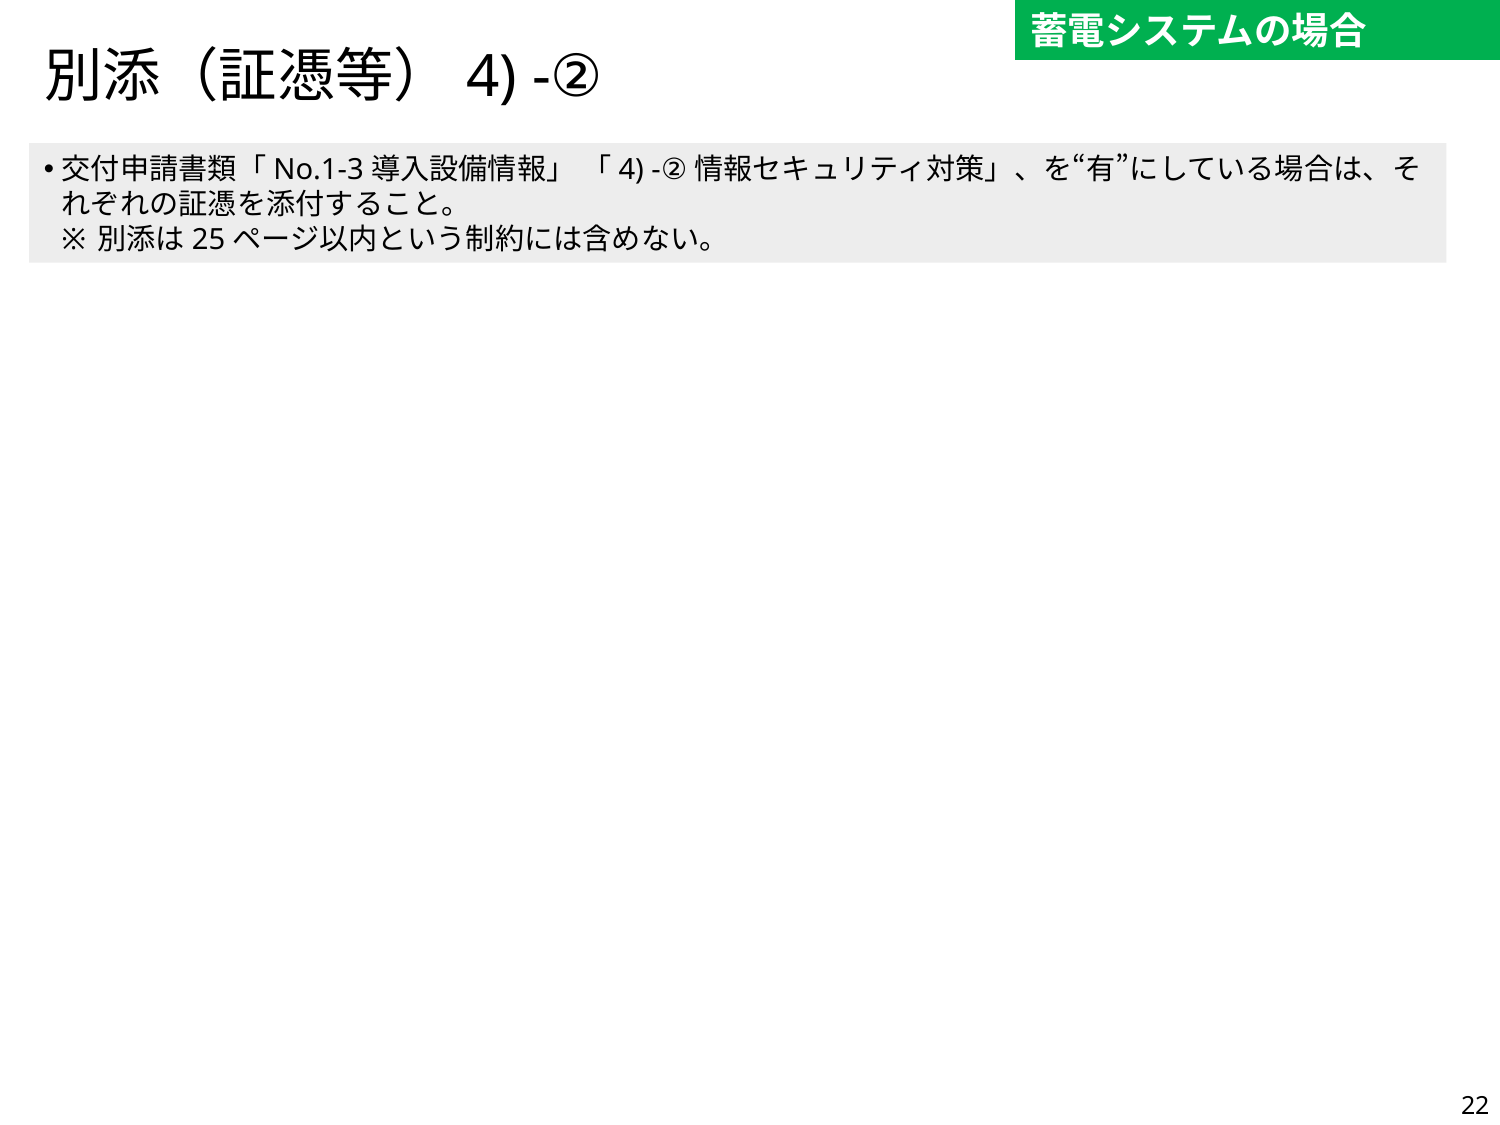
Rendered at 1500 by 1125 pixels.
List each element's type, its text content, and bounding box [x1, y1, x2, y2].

text_box 交付申請書類「No.1-3導入設備情報」 「4) -②情報セキュリティ対策」、を“有”にしている場合は、それぞれの証憑を添付すること。 別添は25ページ以内という制約には含めない。 [29, 143, 1447, 263]
text_box 蓄電システムの場合 [1015, 0, 1500, 60]
title 別添（証憑等）4) -② [29, 33, 1447, 122]
